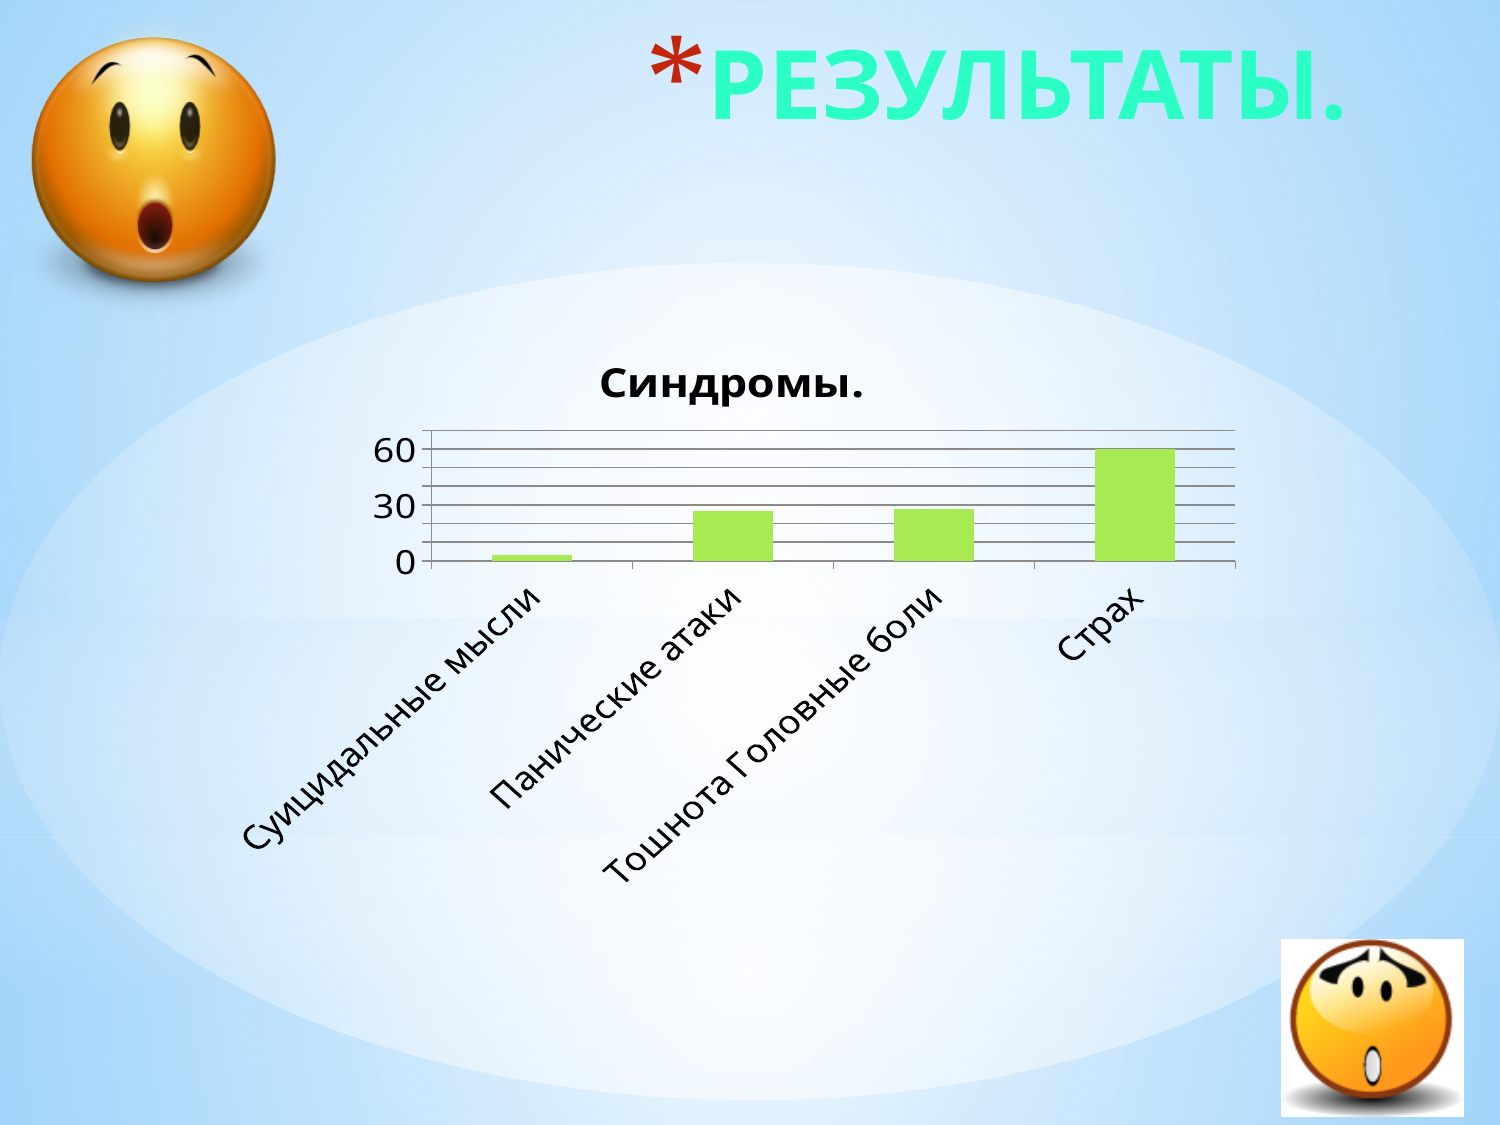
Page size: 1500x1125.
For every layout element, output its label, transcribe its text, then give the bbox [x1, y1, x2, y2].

chart [206, 324, 1257, 895]
picture [0, 16, 310, 327]
picture [1281, 939, 1464, 1117]
title Результаты. [294, 16, 1363, 905]
